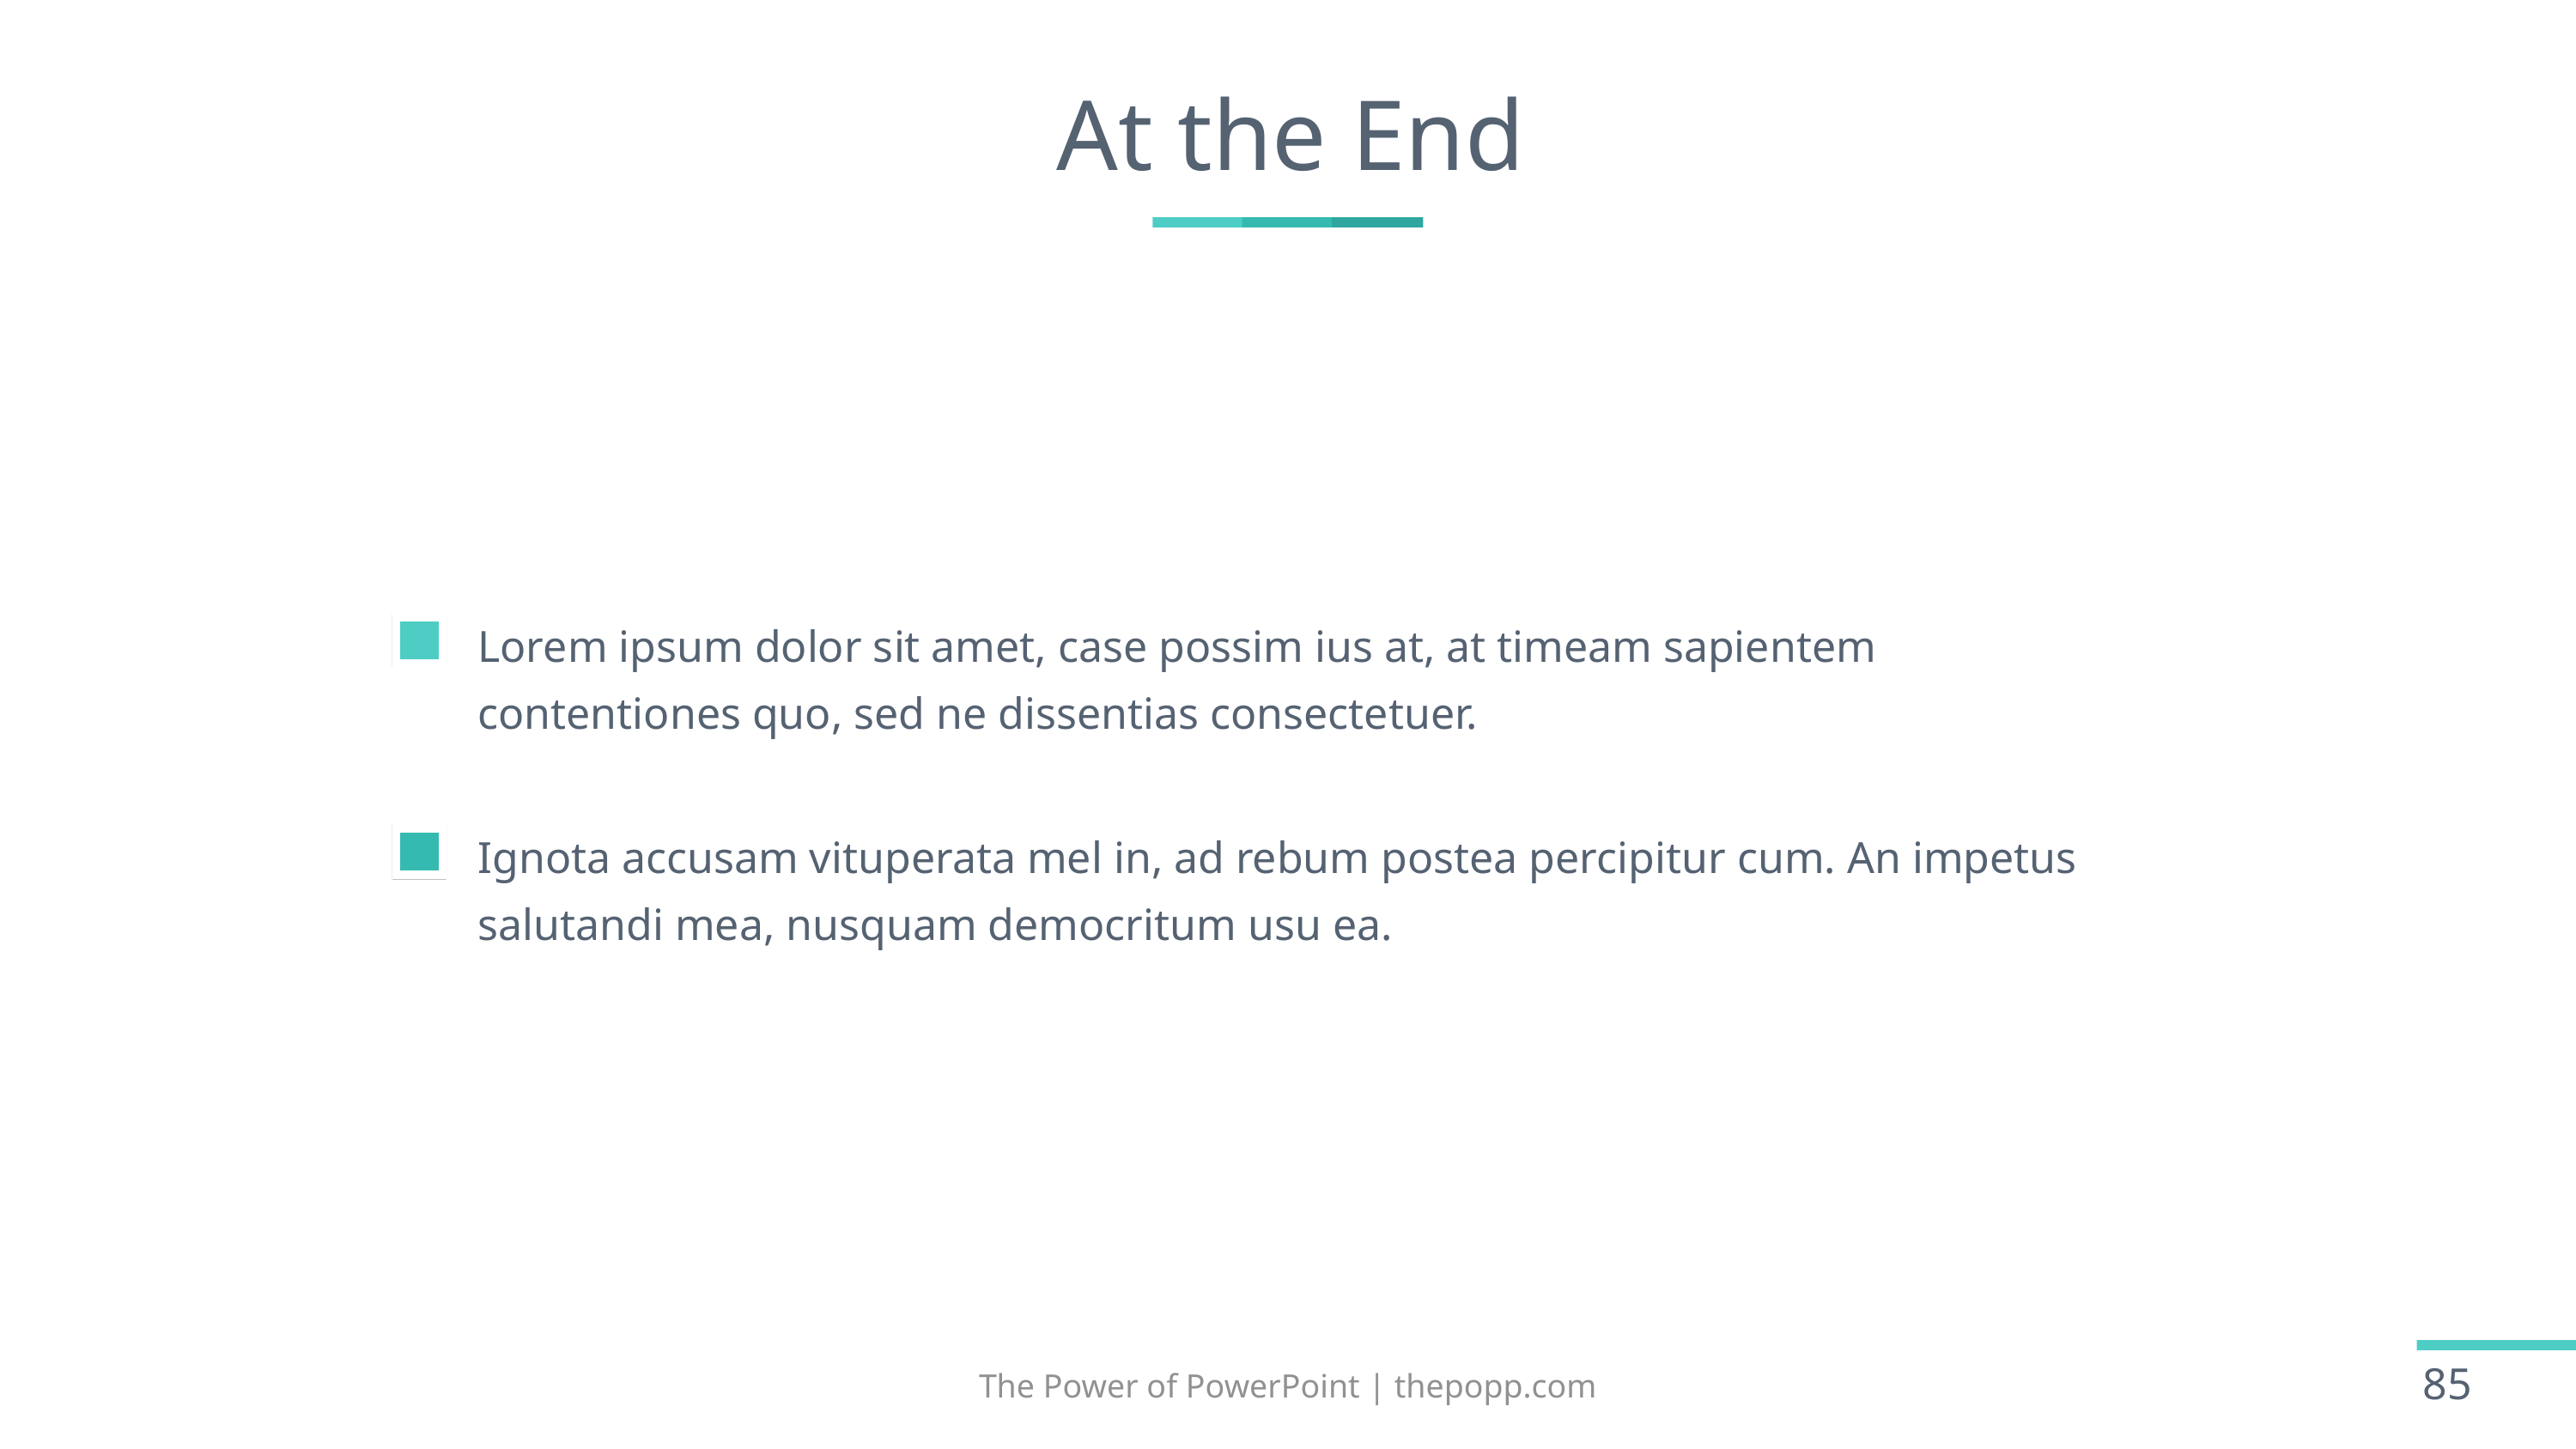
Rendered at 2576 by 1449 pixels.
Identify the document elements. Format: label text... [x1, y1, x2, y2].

list Ignota accusam vituperata mel in, ad rebum postea percipitur cum. An impetus salutandi mea, nusquam democritum usu ea. [465, 808, 2147, 982]
footer The Power of PowerPoint | thepopp.com [853, 1349, 1723, 1427]
list Lorem ipsum dolor sit amet, case possim ius at, at timeam sapientem contentiones quo, sed ne dissentias consectetuer. [465, 597, 2147, 771]
slide_number 85 [2409, 1351, 2576, 1421]
title At the End [69, 49, 2512, 230]
